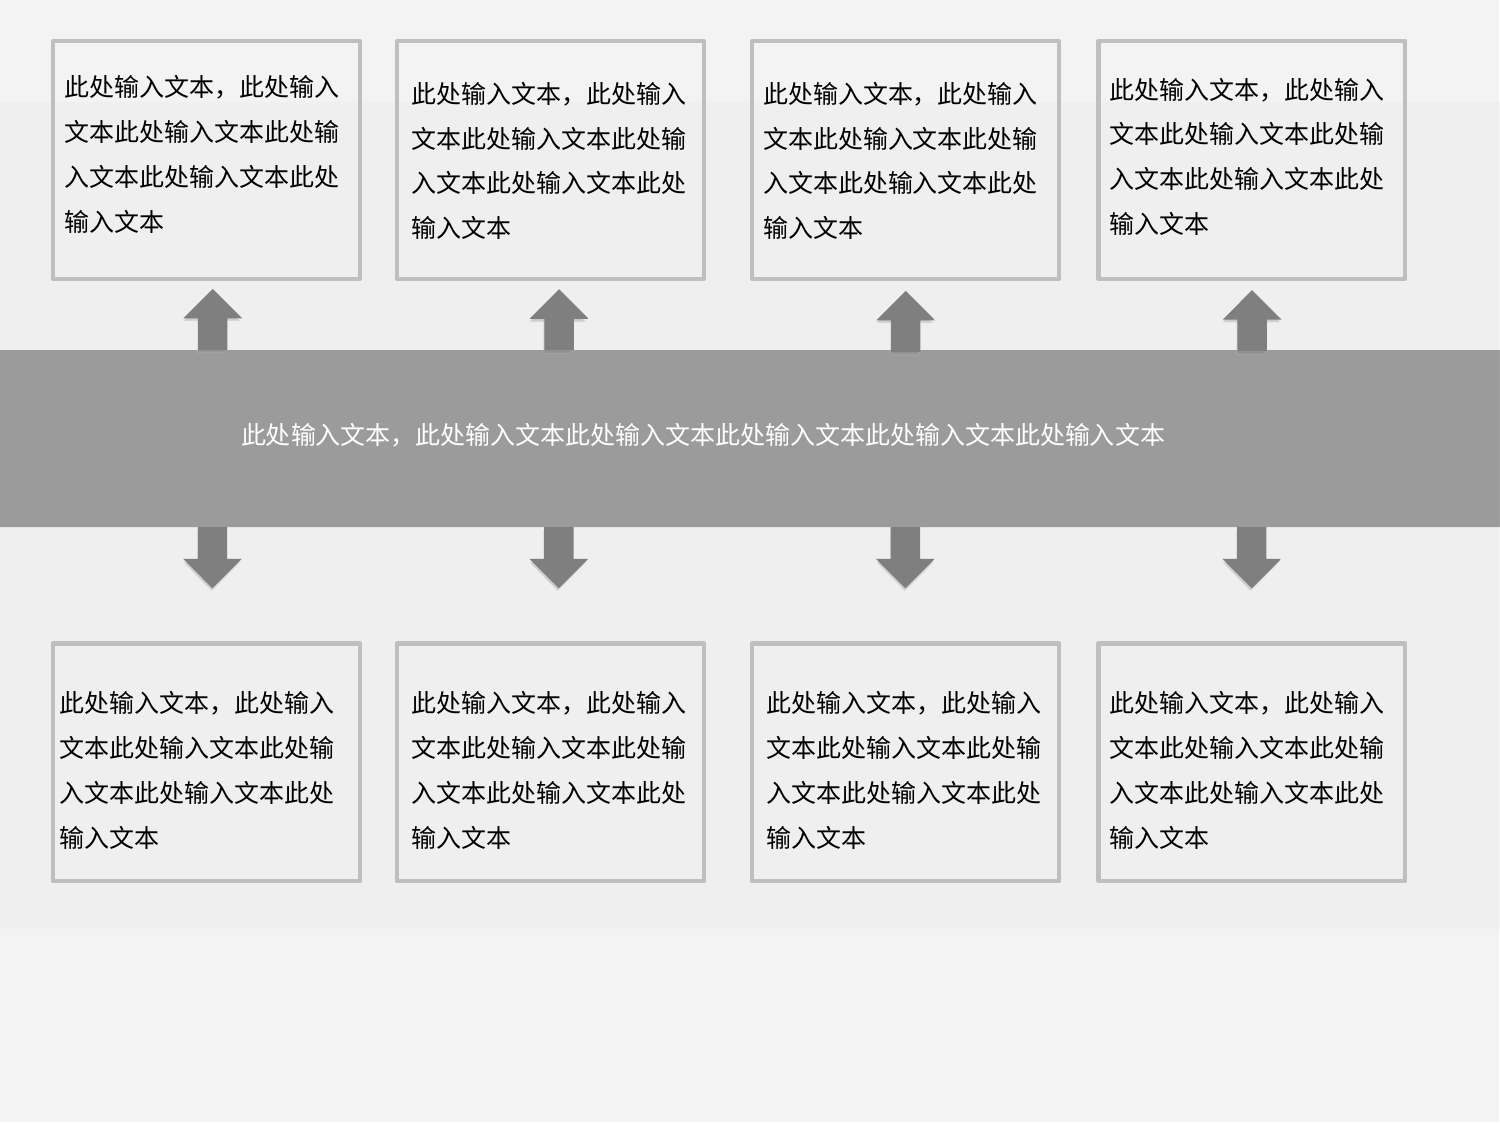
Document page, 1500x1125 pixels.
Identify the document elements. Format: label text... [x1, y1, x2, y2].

text_box 此处输入文本，此处输入文本此处输入文本此处输入文本此处输入文本此处输入文本 [752, 678, 1067, 847]
text_box [51, 641, 362, 883]
text_box [51, 39, 362, 62]
text_box [750, 39, 1061, 68]
text_box [1222, 290, 1282, 352]
text_box [876, 527, 935, 589]
text_box [876, 290, 936, 353]
text_box 此处输入文本，此处输入文本此处输入文本此处输入文本此处输入文本此处输入文本 [1094, 678, 1409, 847]
text_box 此处输入文本，此处输入文本此处输入文本此处输入文本此处输入文本此处输入文本 [226, 397, 1400, 457]
text_box [529, 527, 589, 589]
text_box 此处输入文本，此处输入文本此处输入文本此处输入文本此处输入文本此处输入文本 [748, 68, 1063, 238]
text_box 此处输入文本，此处输入文本此处输入文本此处输入文本此处输入文本此处输入文本 [1094, 64, 1409, 234]
text_box [395, 641, 706, 883]
text_box [1222, 527, 1282, 589]
text_box [183, 527, 242, 589]
text_box [750, 641, 1061, 883]
text_box [0, 348, 1500, 529]
text_box [529, 289, 589, 351]
text_box 此处输入文本，此处输入文本此处输入文本此处输入文本此处输入文本此处输入文本 [44, 678, 359, 847]
text_box [51, 231, 362, 281]
text_box [1096, 847, 1407, 883]
text_box 此处输入文本，此处输入文本此处输入文本此处输入文本此处输入文本此处输入文本 [397, 68, 711, 238]
text_box [1096, 641, 1407, 678]
text_box [750, 238, 1061, 281]
text_box [1096, 39, 1407, 64]
text_box 此处输入文本，此处输入文本此处输入文本此处输入文本此处输入文本此处输入文本 [397, 678, 711, 847]
text_box [1096, 234, 1407, 281]
text_box [183, 288, 243, 351]
text_box 此处输入文本，此处输入文本此处输入文本此处输入文本此处输入文本此处输入文本 [49, 62, 364, 231]
text_box [395, 39, 706, 281]
